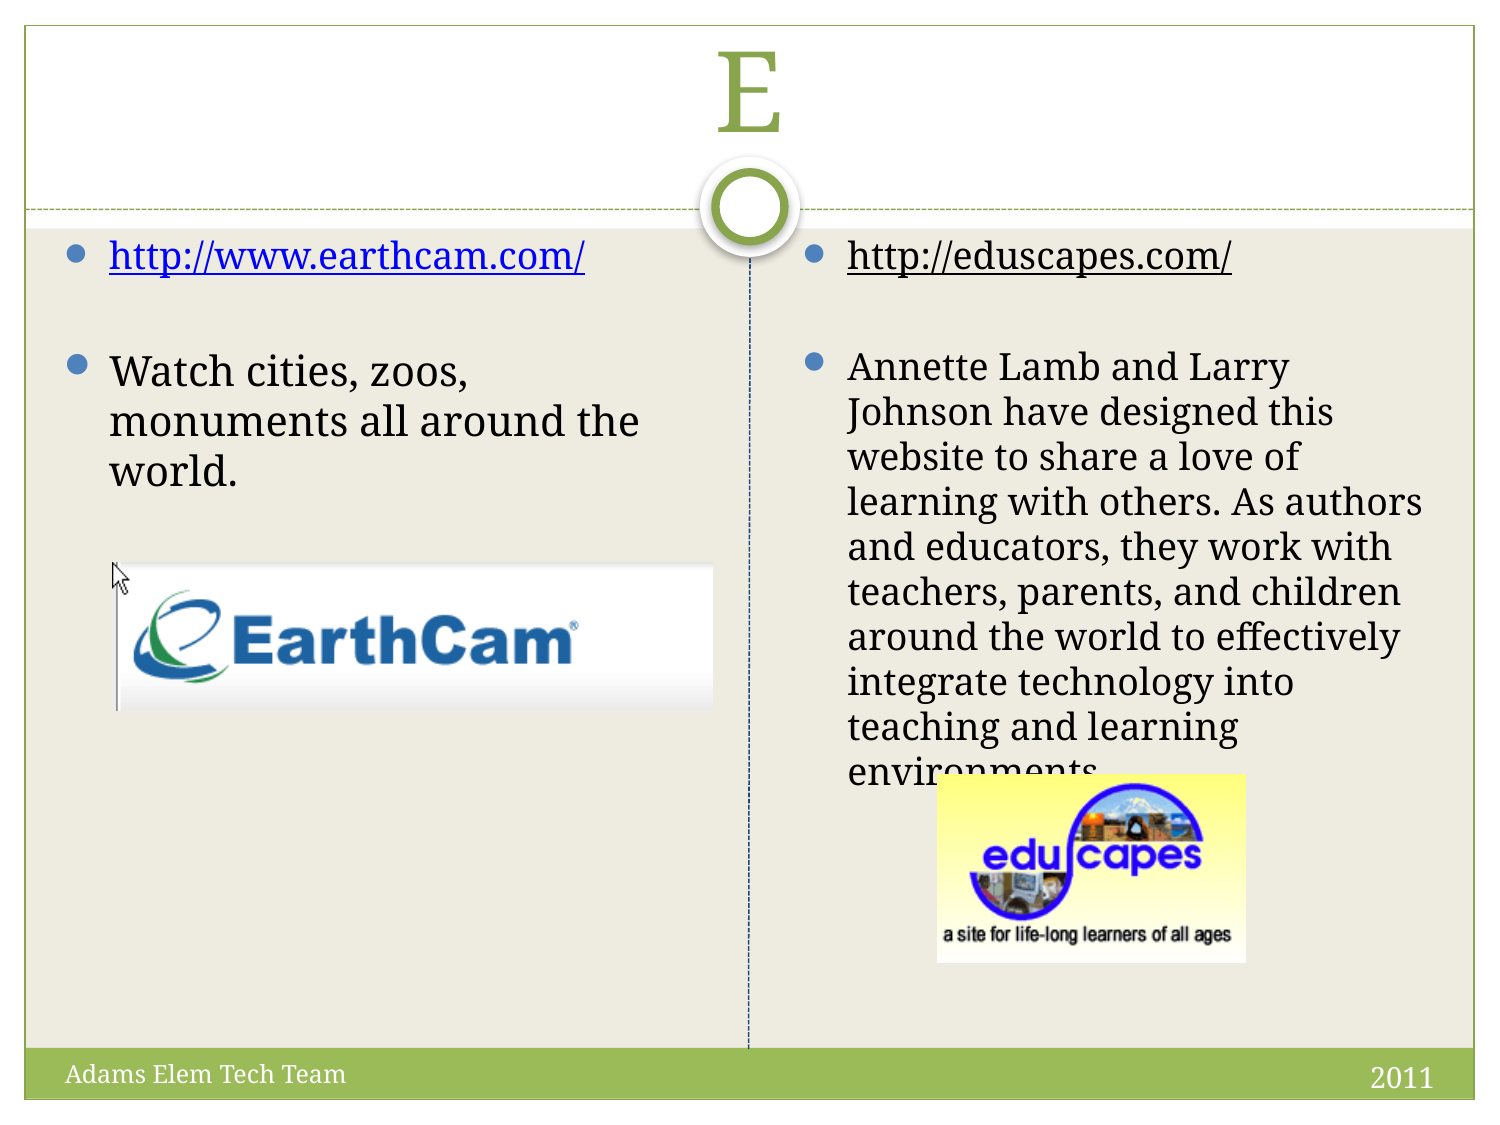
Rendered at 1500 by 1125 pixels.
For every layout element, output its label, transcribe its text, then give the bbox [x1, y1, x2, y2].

picture [112, 562, 713, 712]
slide_number 2011 [950, 1051, 1450, 1112]
picture [937, 774, 1246, 963]
title E [49, 37, 1450, 162]
footer Adams Elem Tech Team [50, 1051, 638, 1112]
list http://www.earthcam.com/ Watch cities, zoos, monuments all around the world. [49, 224, 712, 993]
list http://eduscapes.com/ Annette Lamb and Larry Johnson have designed this website to share a love of learning with others. As authors and educators, they work with teachers, parents, and children around the world to effectively integrate technology into teaching and learning environments. [787, 224, 1450, 993]
